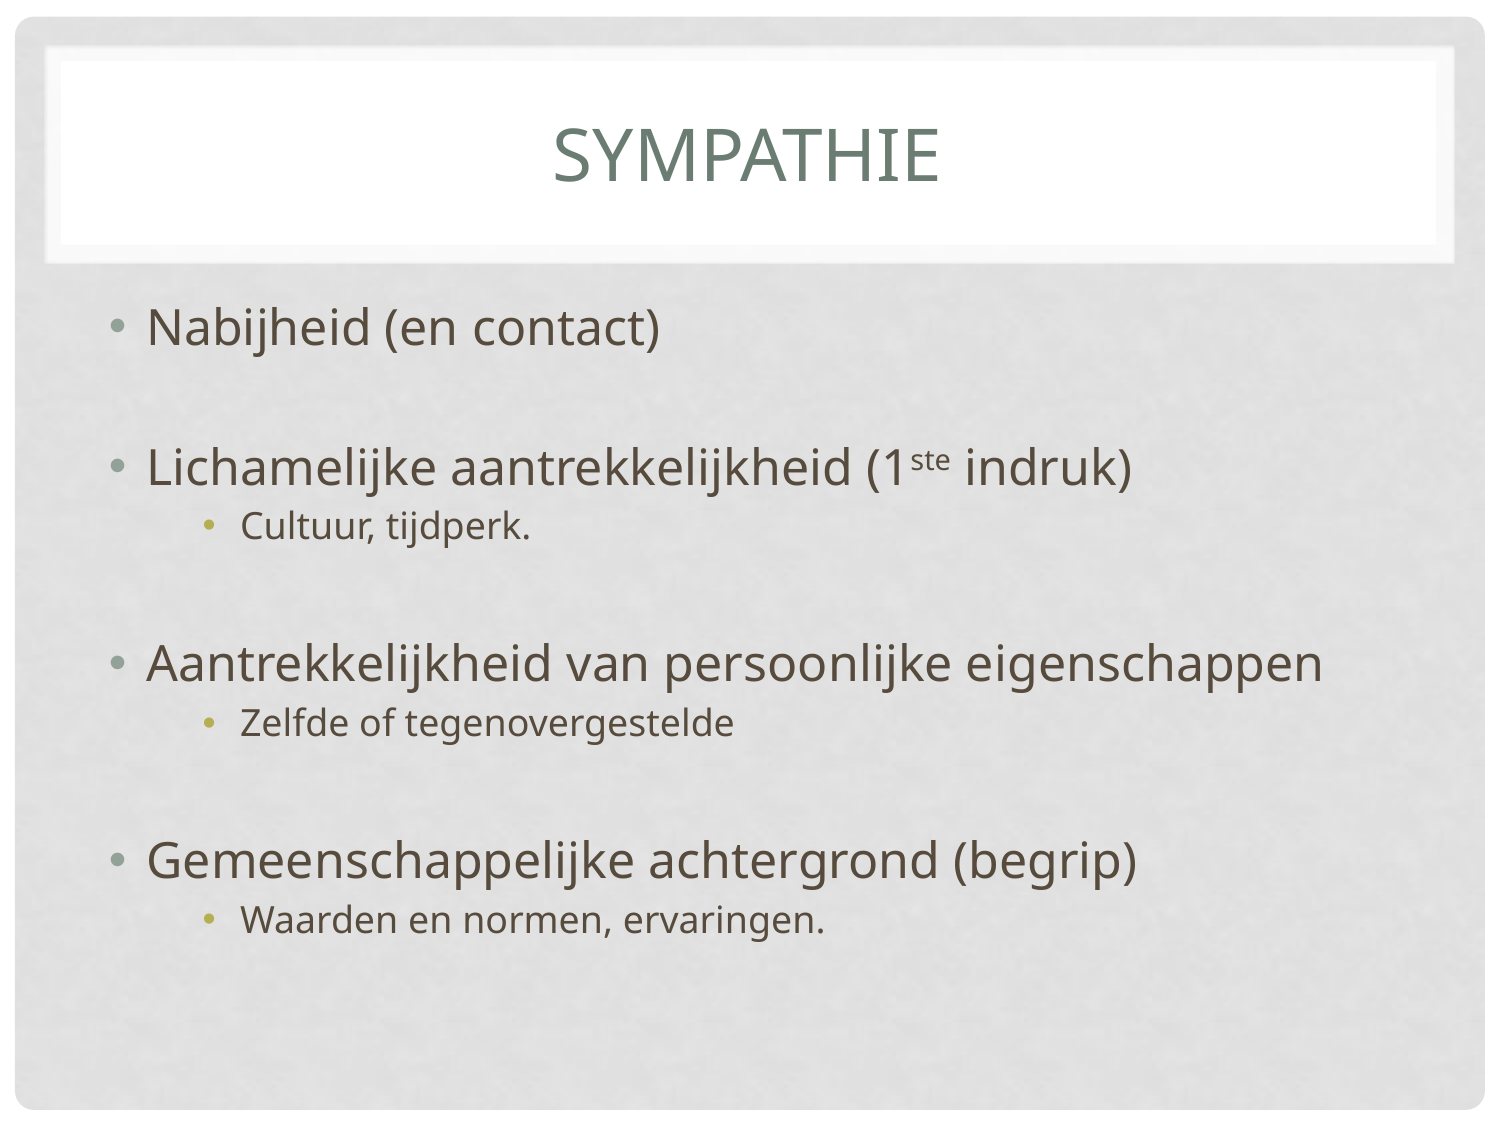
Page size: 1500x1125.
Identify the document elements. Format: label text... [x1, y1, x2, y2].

list Nabijheid (en contact) Lichamelijke aantrekkelijkheid (1ste indruk) Cultuur, tijdperk. Aantrekkelijkheid van persoonlijke eigenschappen Zelfde of tegenovergestelde Gemeenschappelijke achtergrond (begrip) Waarden en normen, ervaringen. [75, 287, 1425, 1005]
title Sympathie [69, 66, 1425, 238]
